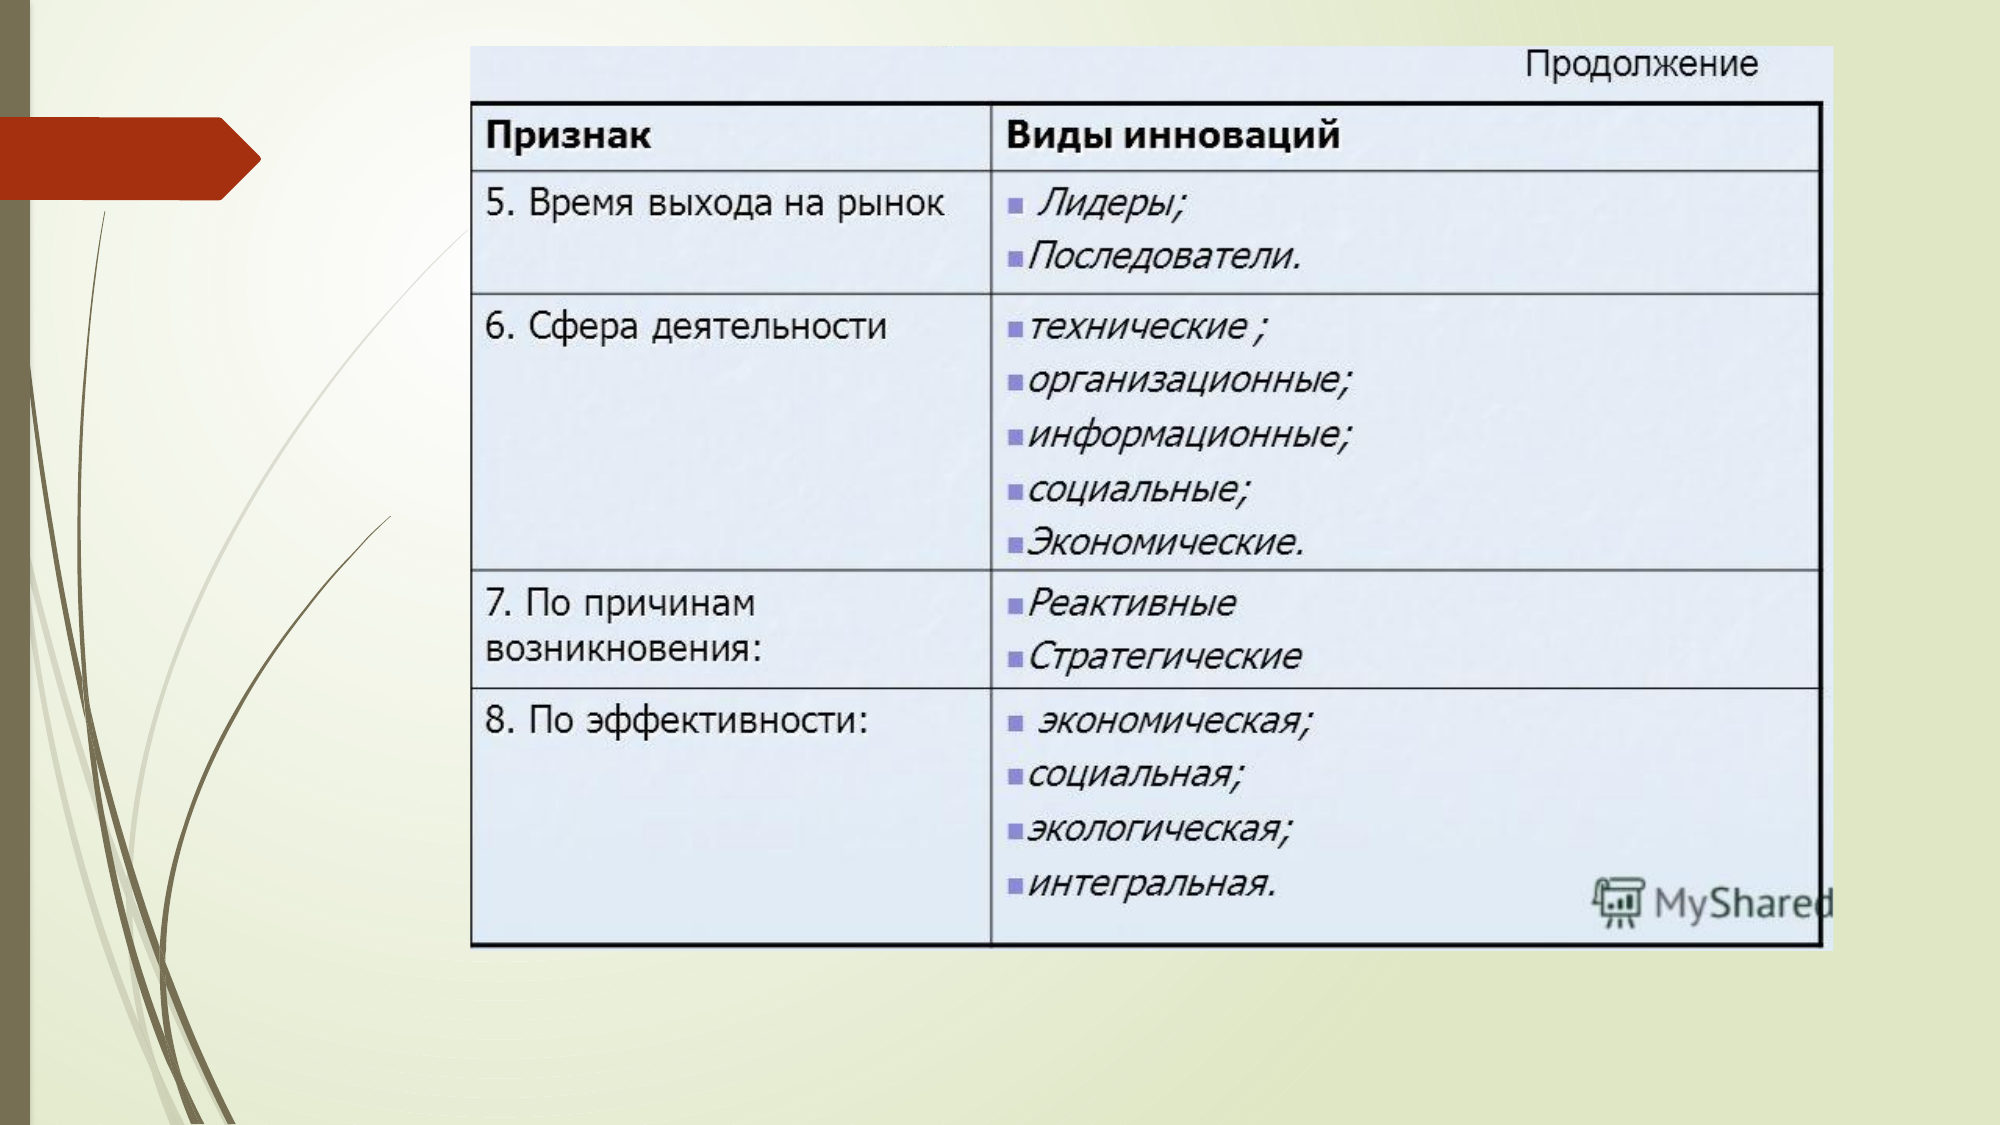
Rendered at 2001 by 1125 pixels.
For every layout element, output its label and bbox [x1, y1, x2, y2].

picture [470, 46, 1834, 952]
